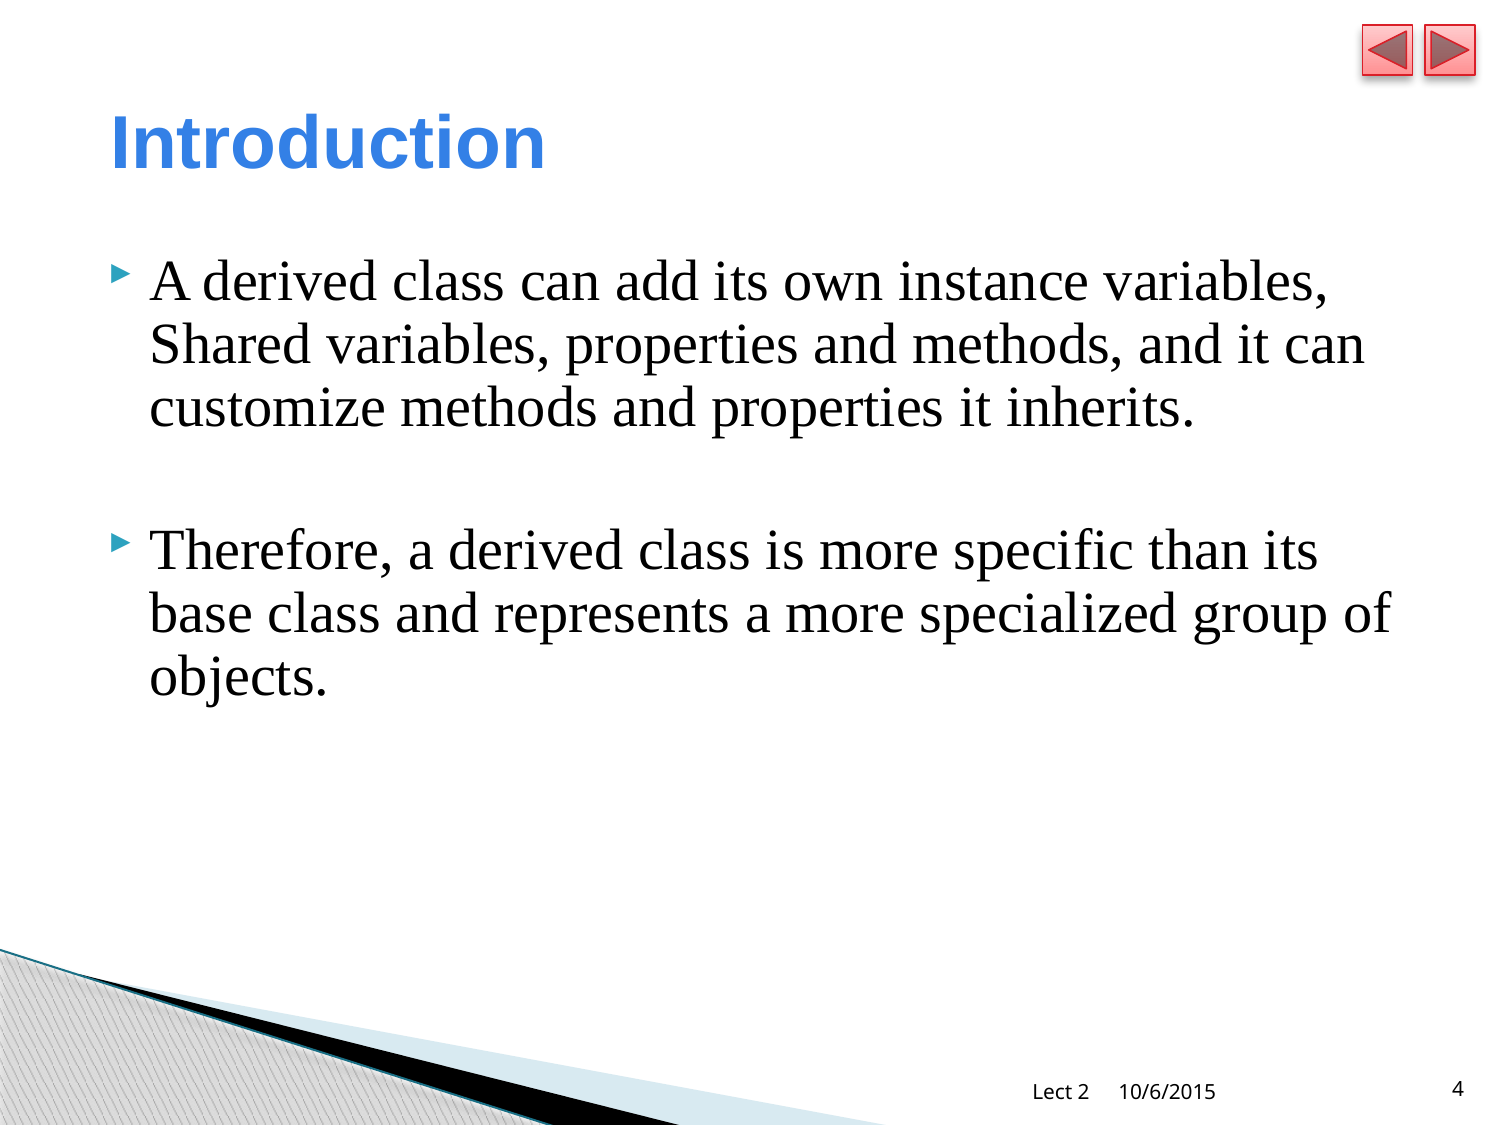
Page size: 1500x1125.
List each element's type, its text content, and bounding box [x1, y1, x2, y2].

footer Lect 2 [650, 1051, 1105, 1112]
slide_number 4 [1418, 1051, 1479, 1112]
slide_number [1105, 1051, 1418, 1112]
title Introduction [75, 45, 1425, 233]
list A derived class can add its own instance variables, Shared variables, properties and methods, and it can customize methods and properties it inherits. Therefore, a derived class is more specific than its base class and represents a more specialized group of objects. [74, 242, 1426, 986]
